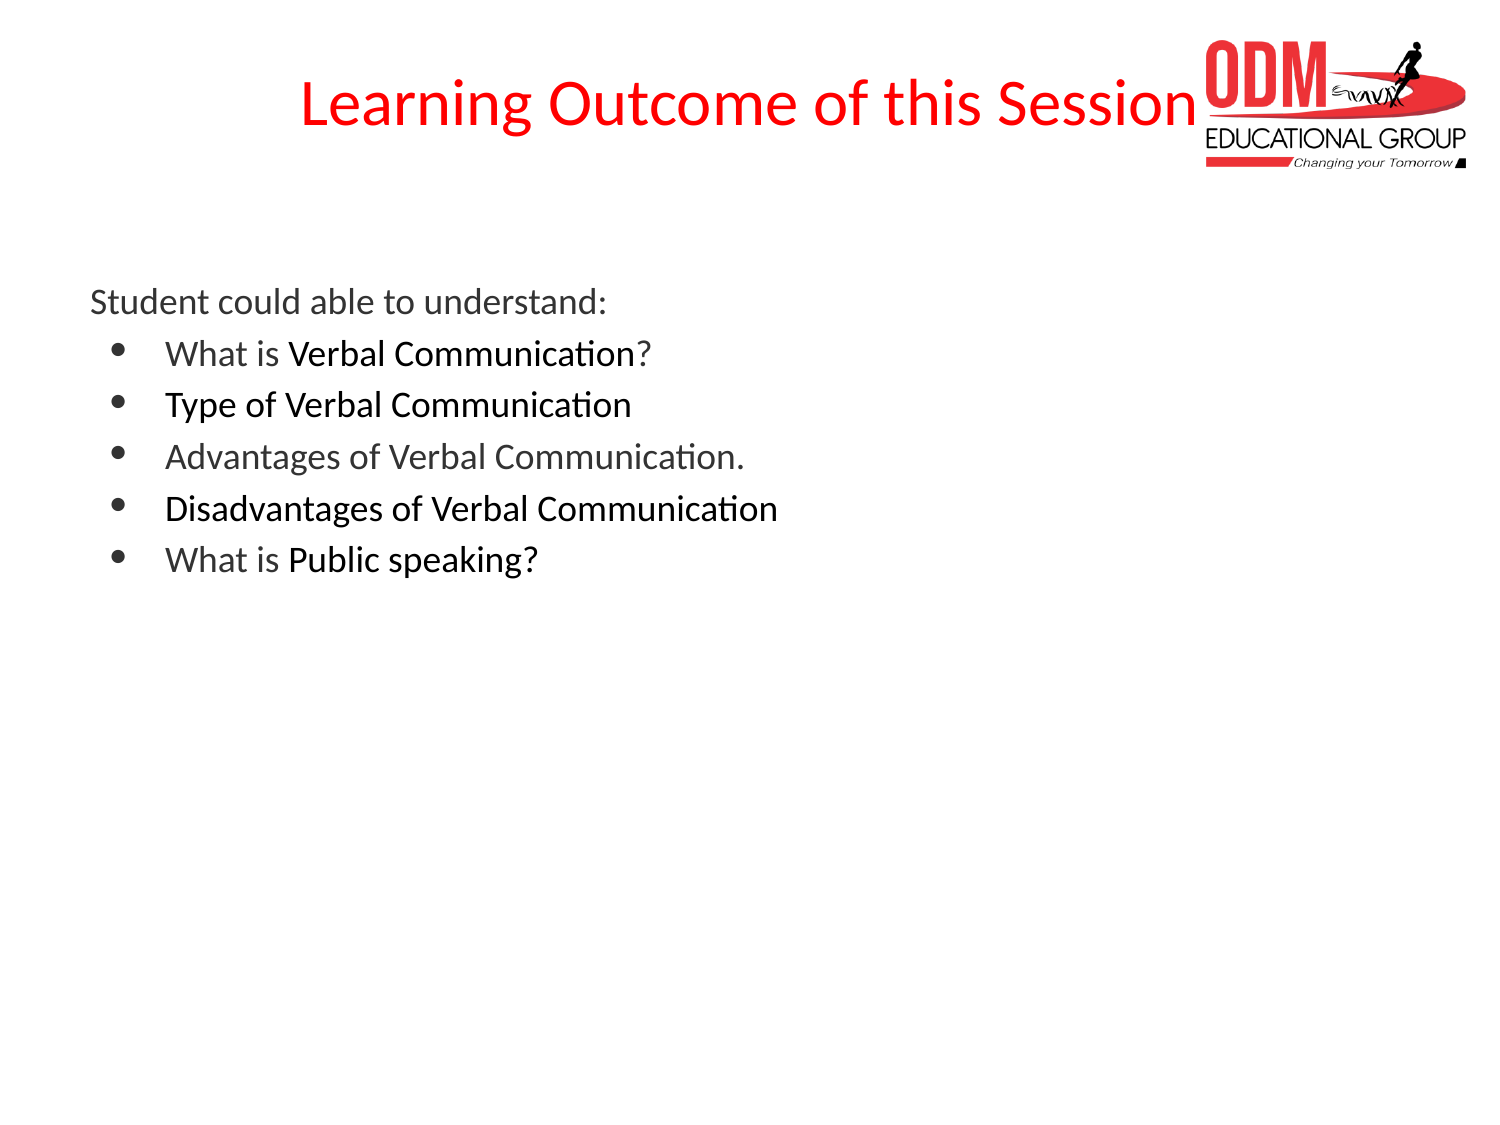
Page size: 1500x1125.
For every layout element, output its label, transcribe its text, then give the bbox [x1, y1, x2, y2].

title Learning Outcome of this Session [75, 45, 1425, 233]
picture [1205, 40, 1466, 170]
list Student could able to understand: What is Verbal Communication? Type of Verbal Communication Advantages of Verbal Communication. Disadvantages of Verbal Communication What is Public speaking? [75, 262, 1425, 1005]
